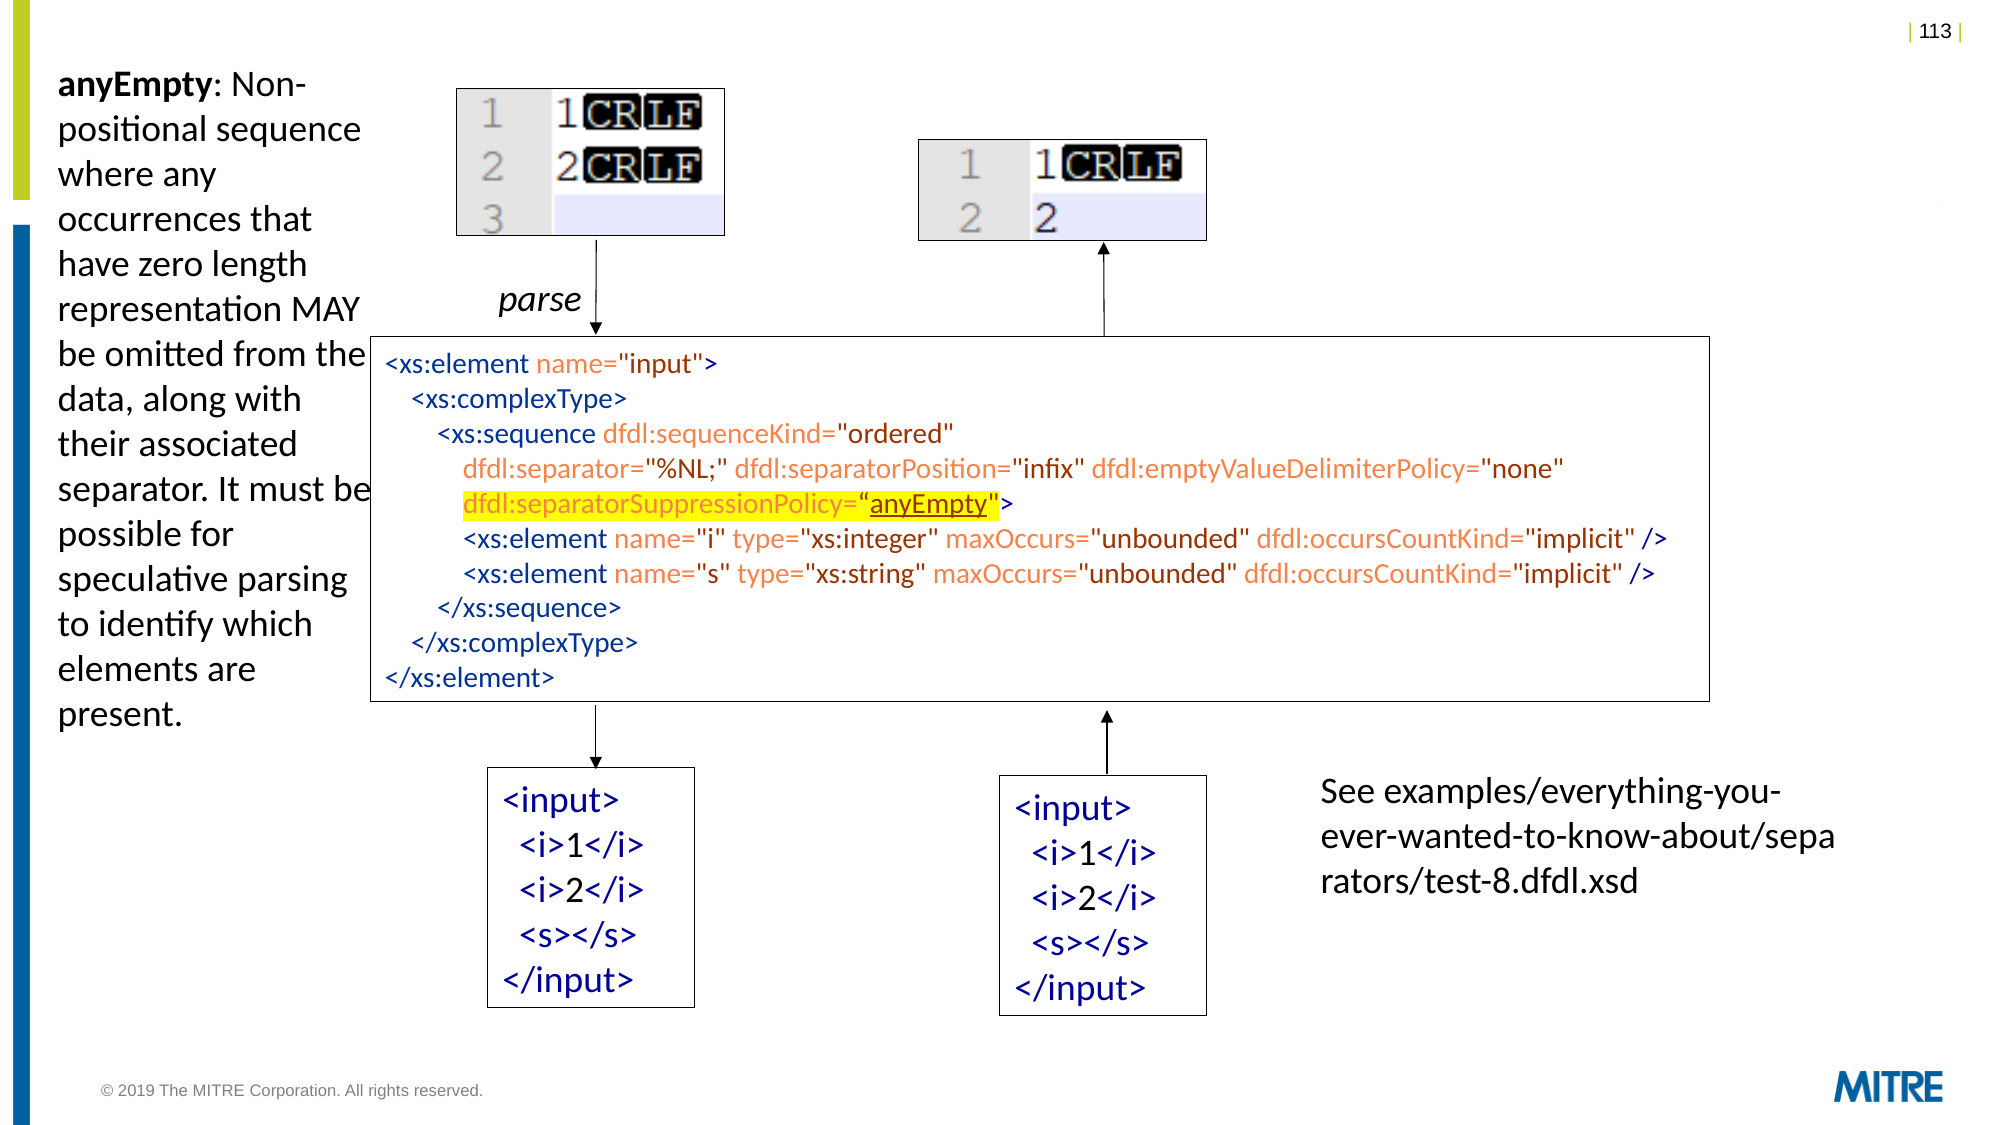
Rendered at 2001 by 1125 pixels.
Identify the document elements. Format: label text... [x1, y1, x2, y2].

text_box See examples/everything-you-ever-wanted-to-know-about/separators/test-8.dfdl.xsd [1305, 759, 1853, 909]
text_box anyEmpty: Non-positional sequence where any occurrences that have zero length representation MAY be omitted from the data, along with their associated separator. It must be possible for speculative parsing to identify which elements are present. [42, 51, 393, 742]
picture [918, 139, 1207, 241]
text_box parse [483, 266, 595, 327]
text_box <input> <i>1</i> <i>2</i> <s></s> </input> [999, 775, 1207, 1016]
footer © 2019 The MITRE Corporation. All rights reserved. [101, 1069, 1338, 1110]
picture [456, 88, 725, 236]
picture [1834, 1068, 1945, 1109]
text_box <input> <i>1</i> <i>2</i> <s></s> </input> [487, 767, 695, 1008]
text_box <xs:element name="input"> <xs:complexType> <xs:sequence dfdl:sequenceKind="ordered" dfdl:separator="%NL;" dfdl:separatorPosition="infix" dfdl:emptyValueDelimiterPolicy="none" dfdl:separatorSuppressionPolicy=“anyEmpty"> <xs:element name="i" type="xs:integer" maxOccurs="unbounded" dfdl:occursCountKind="implicit" /> <xs:element name="s" type="xs:string" maxOccurs="unbounded" dfdl:occursCountKind="implicit" /> </xs:sequence> </xs:complexType> </xs:element> [393, 336, 1710, 702]
